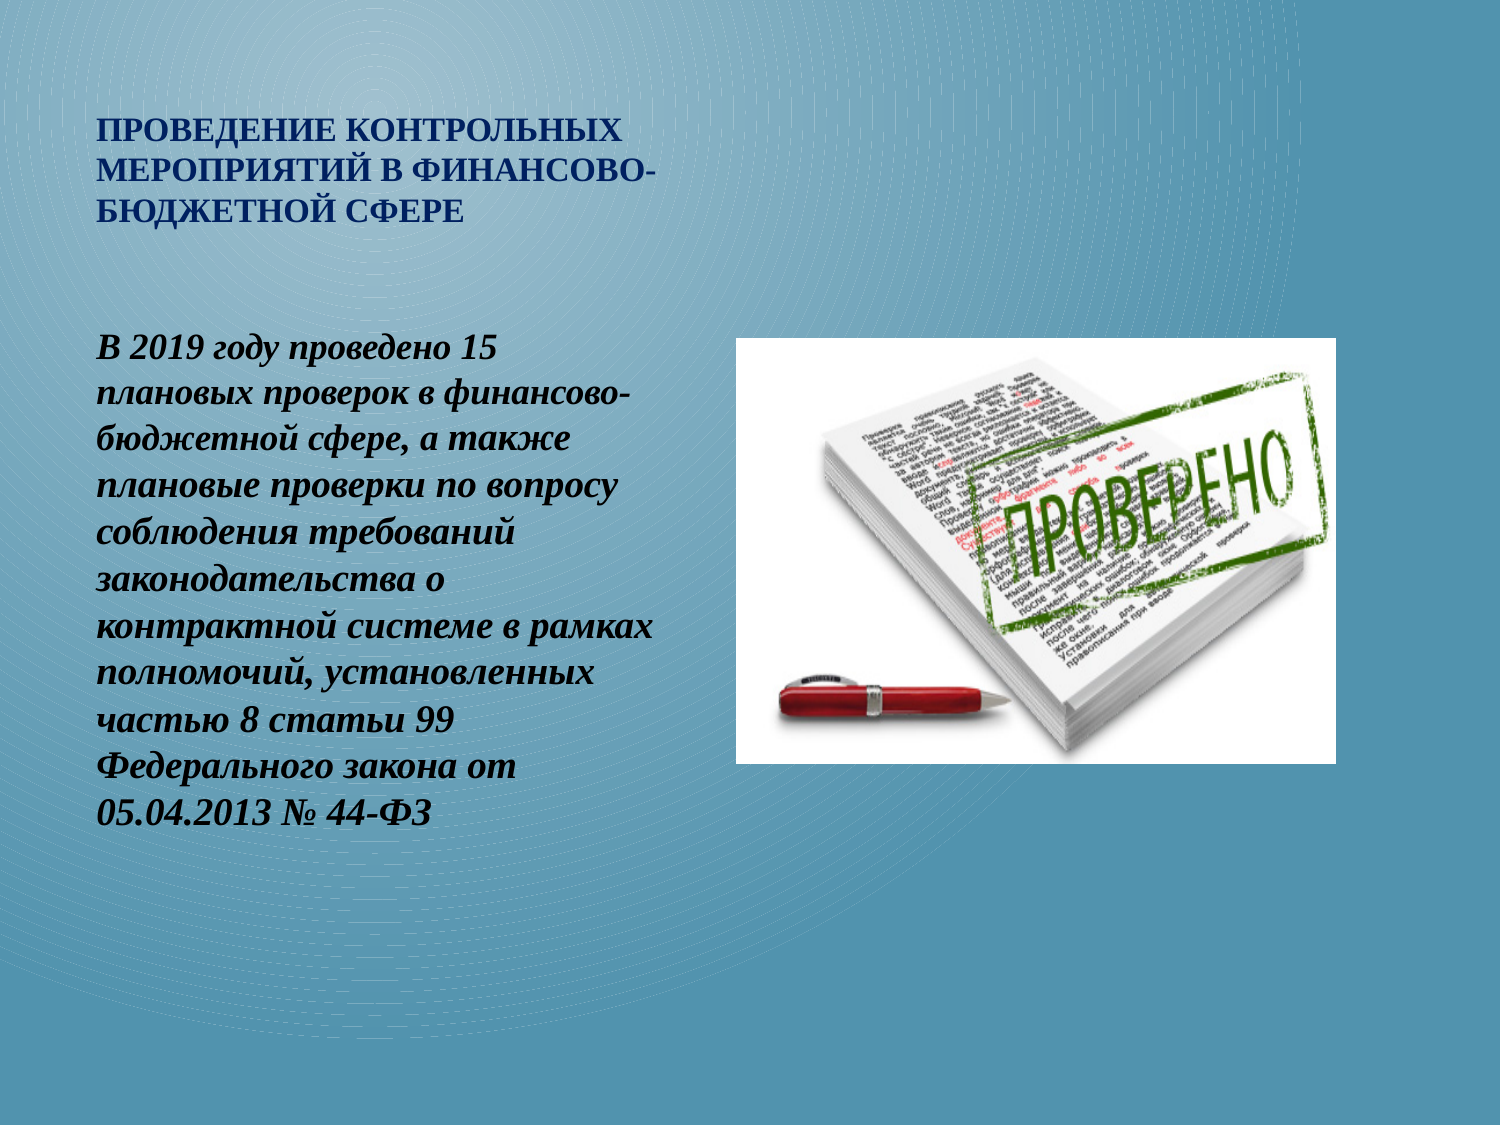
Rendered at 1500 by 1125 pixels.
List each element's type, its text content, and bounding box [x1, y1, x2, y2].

title Проведение контрольных мероприятий в финансово-бюджетной сфере [81, 99, 677, 271]
list В 2019 году проведено 15 плановых проверок в финансово-бюджетной сфере, а также плановые проверки по вопросу соблюдения требований законодательства о контрактной системе в рамках полномочий, установленных частью 8 статьи 99 Федерального закона от 05.04.2013 № 44-ФЗ [81, 315, 677, 846]
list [736, 337, 1337, 764]
